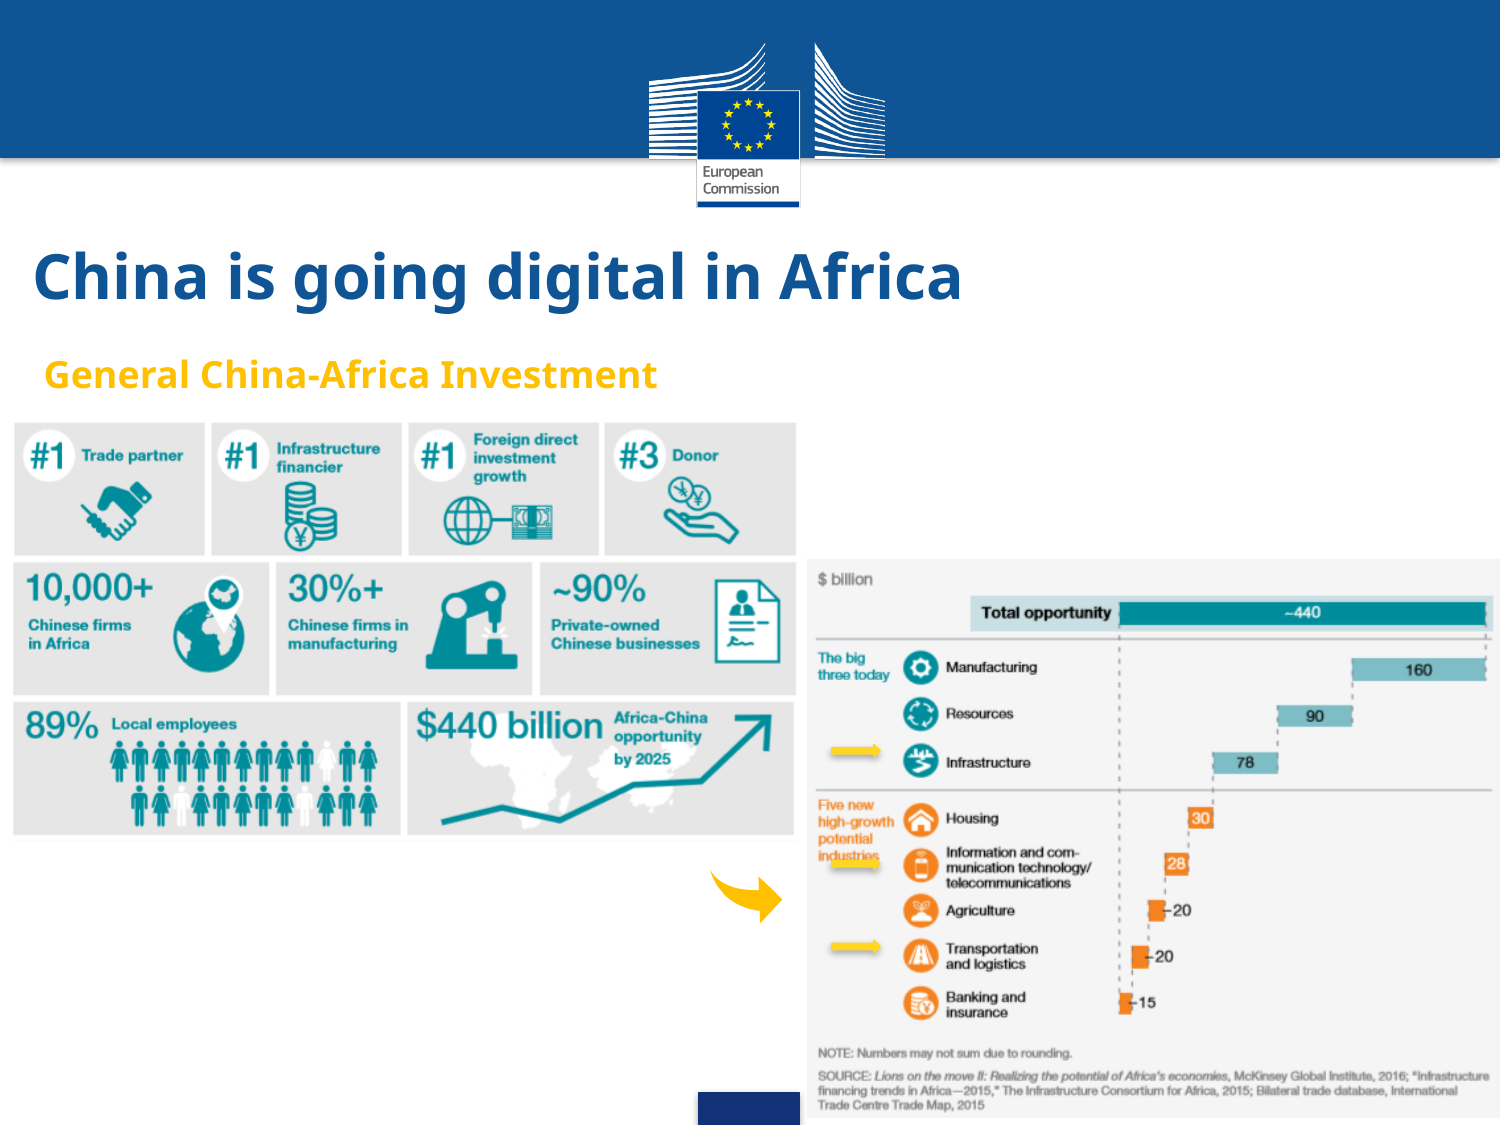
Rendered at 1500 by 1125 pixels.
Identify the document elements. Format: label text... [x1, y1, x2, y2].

text_box General China-Africa Investment [28, 343, 856, 404]
picture [2, 408, 1500, 1118]
picture [702, 858, 786, 929]
text_box China is going digital in Africa [0, 230, 1309, 334]
picture [649, 42, 885, 208]
